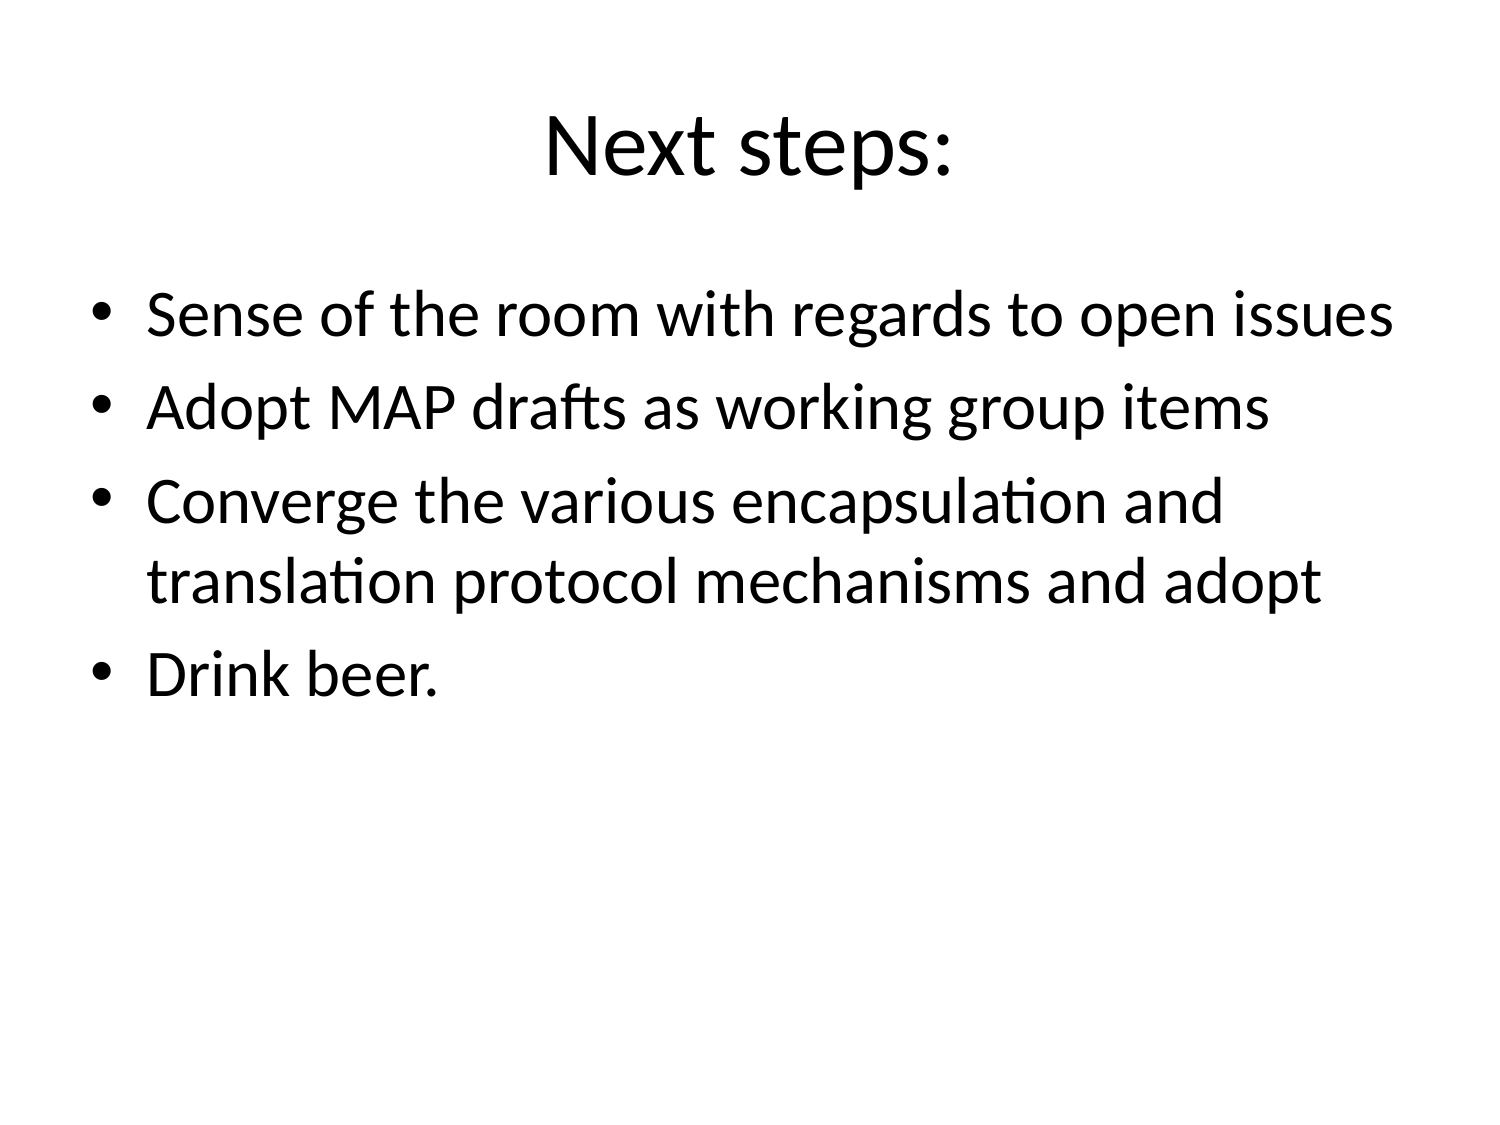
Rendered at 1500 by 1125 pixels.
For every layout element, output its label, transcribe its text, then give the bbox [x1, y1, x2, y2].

title Next steps: [75, 45, 1425, 233]
list Sense of the room with regards to open issues Adopt MAP drafts as working group items Converge the various encapsulation and translation protocol mechanisms and adopt Drink beer. [75, 262, 1425, 1005]
